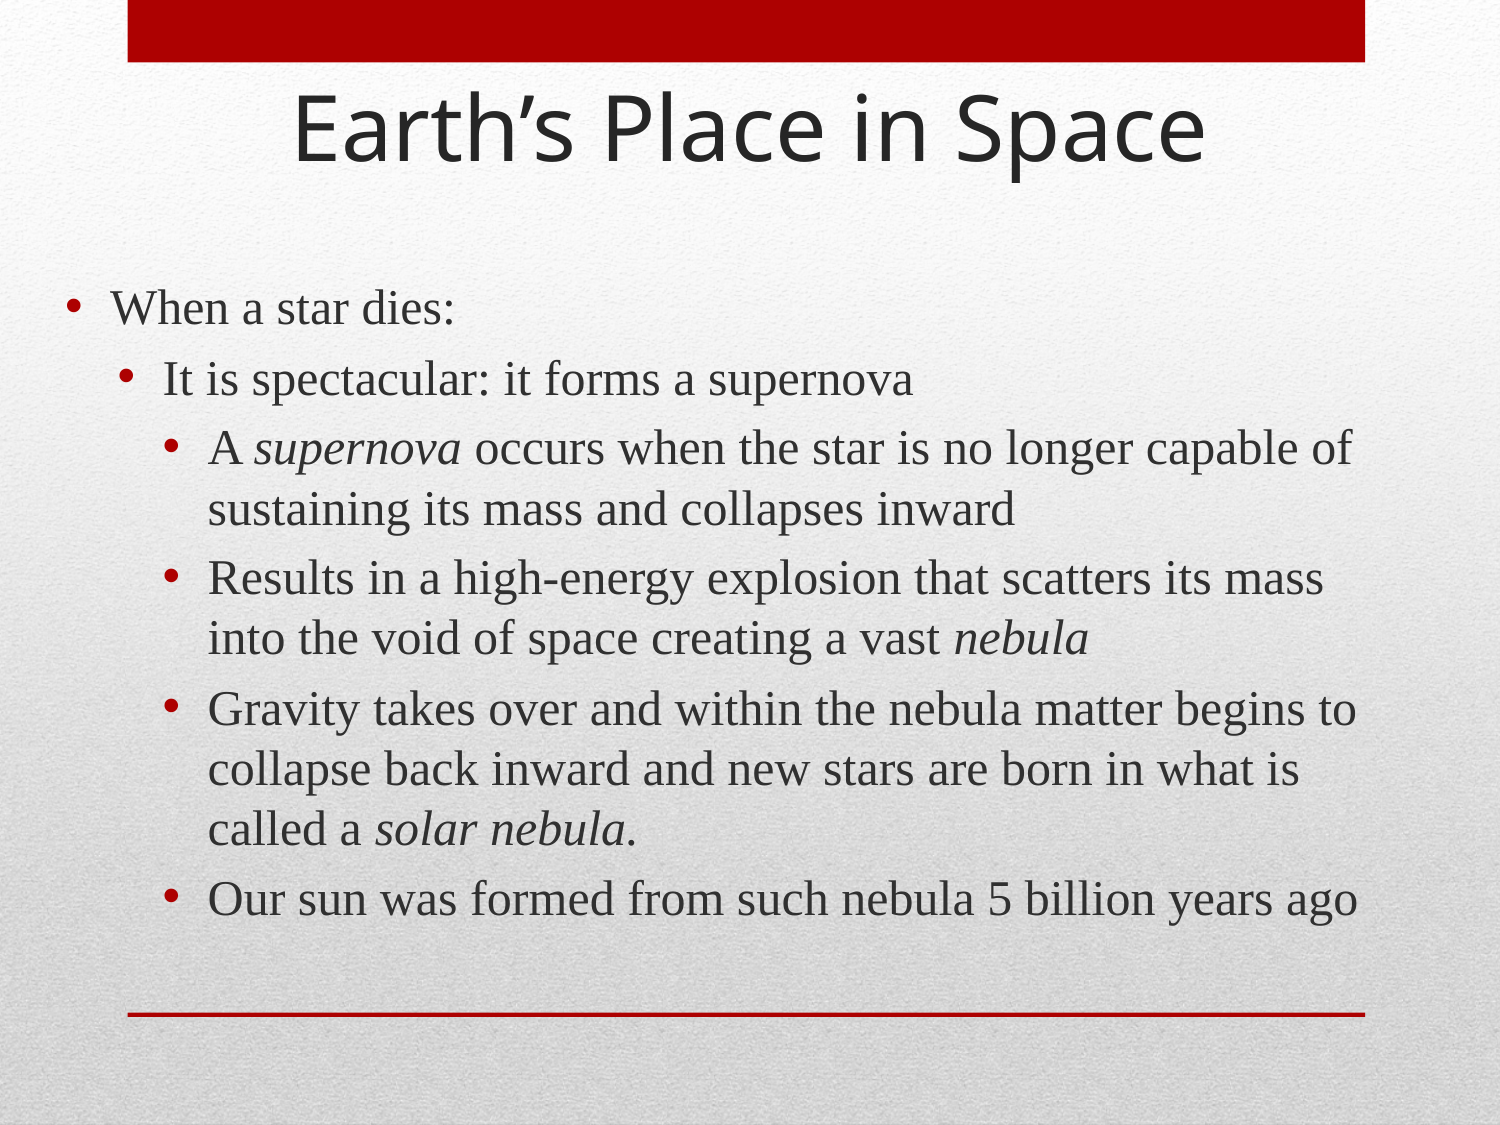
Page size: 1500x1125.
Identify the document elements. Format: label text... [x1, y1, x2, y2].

list When a star dies: It is spectacular: it forms a supernova A supernova occurs when the star is no longer capable of sustaining its mass and collapses inward Results in a high-energy explosion that scatters its mass into the void of space creating a vast nebula Gravity takes over and within the nebula matter begins to collapse back inward and new stars are born in what is called a solar nebula. Our sun was formed from such nebula 5 billion years ago [50, 187, 1400, 1013]
title Earth’s Place in Space [174, 0, 1325, 187]
